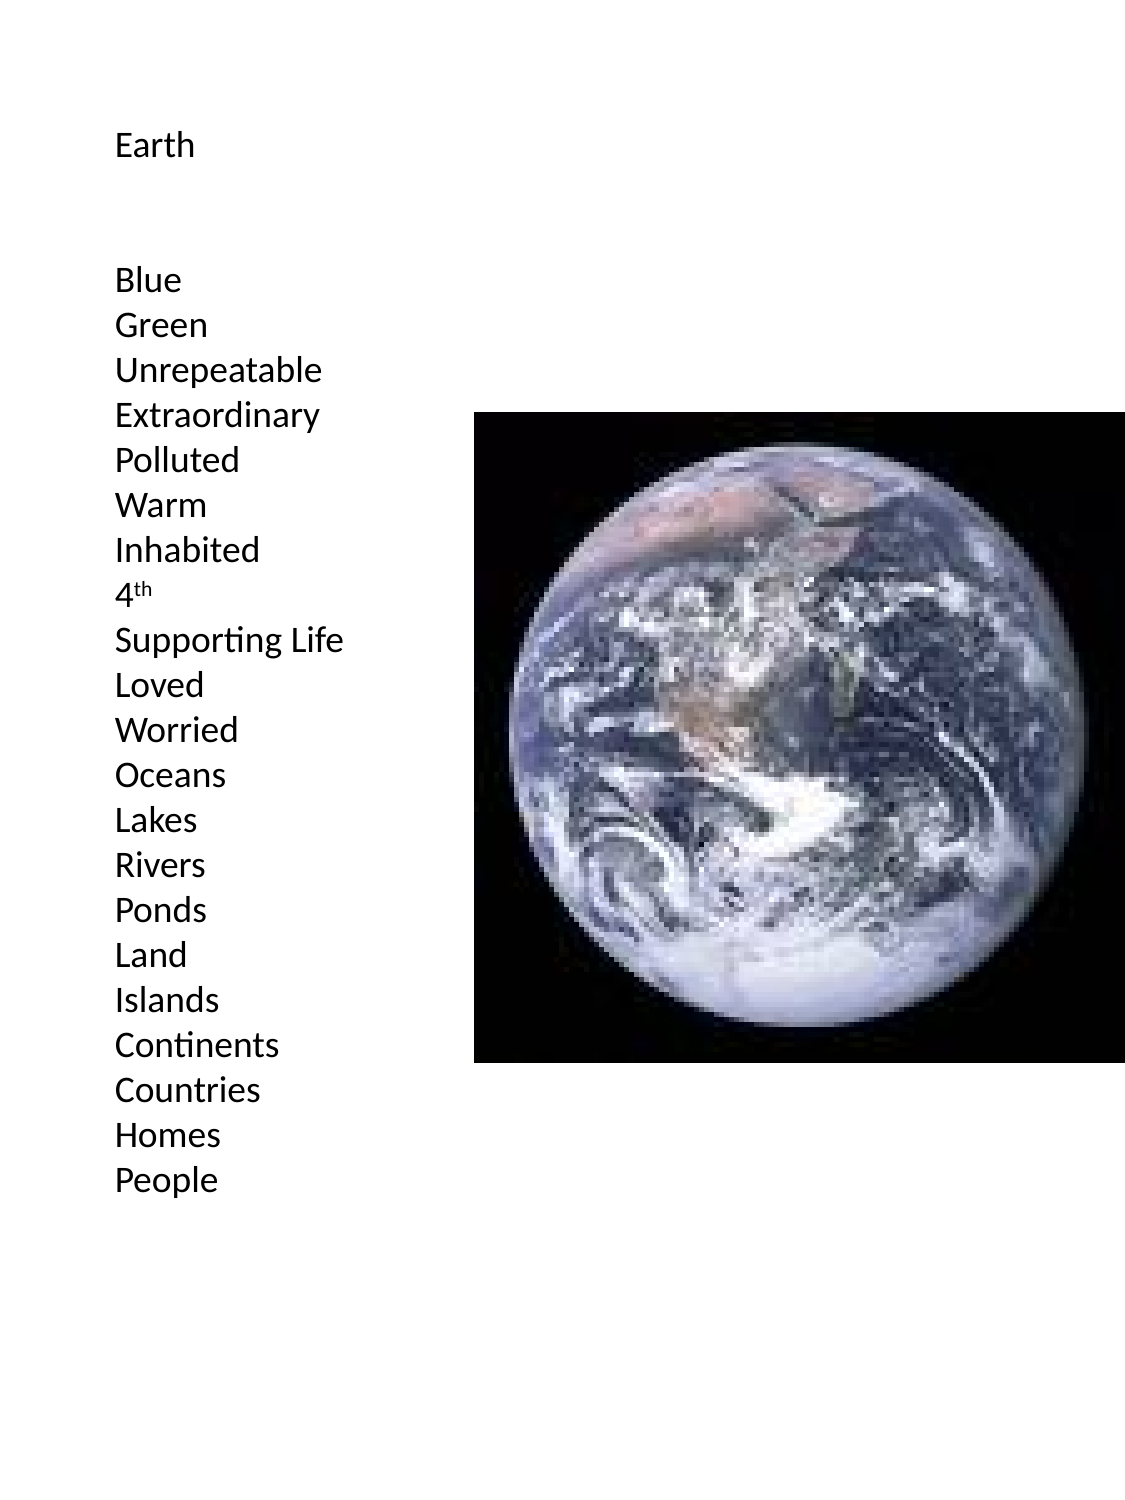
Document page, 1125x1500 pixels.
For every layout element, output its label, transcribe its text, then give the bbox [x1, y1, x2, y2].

text_box Earth Blue Green Unrepeatable Extraordinary Polluted Warm Inhabited 4th Supporting Life Loved Worried Oceans Lakes Rivers Ponds Land Islands Continents Countries Homes People [99, 112, 1025, 1253]
picture [474, 412, 1125, 1063]
